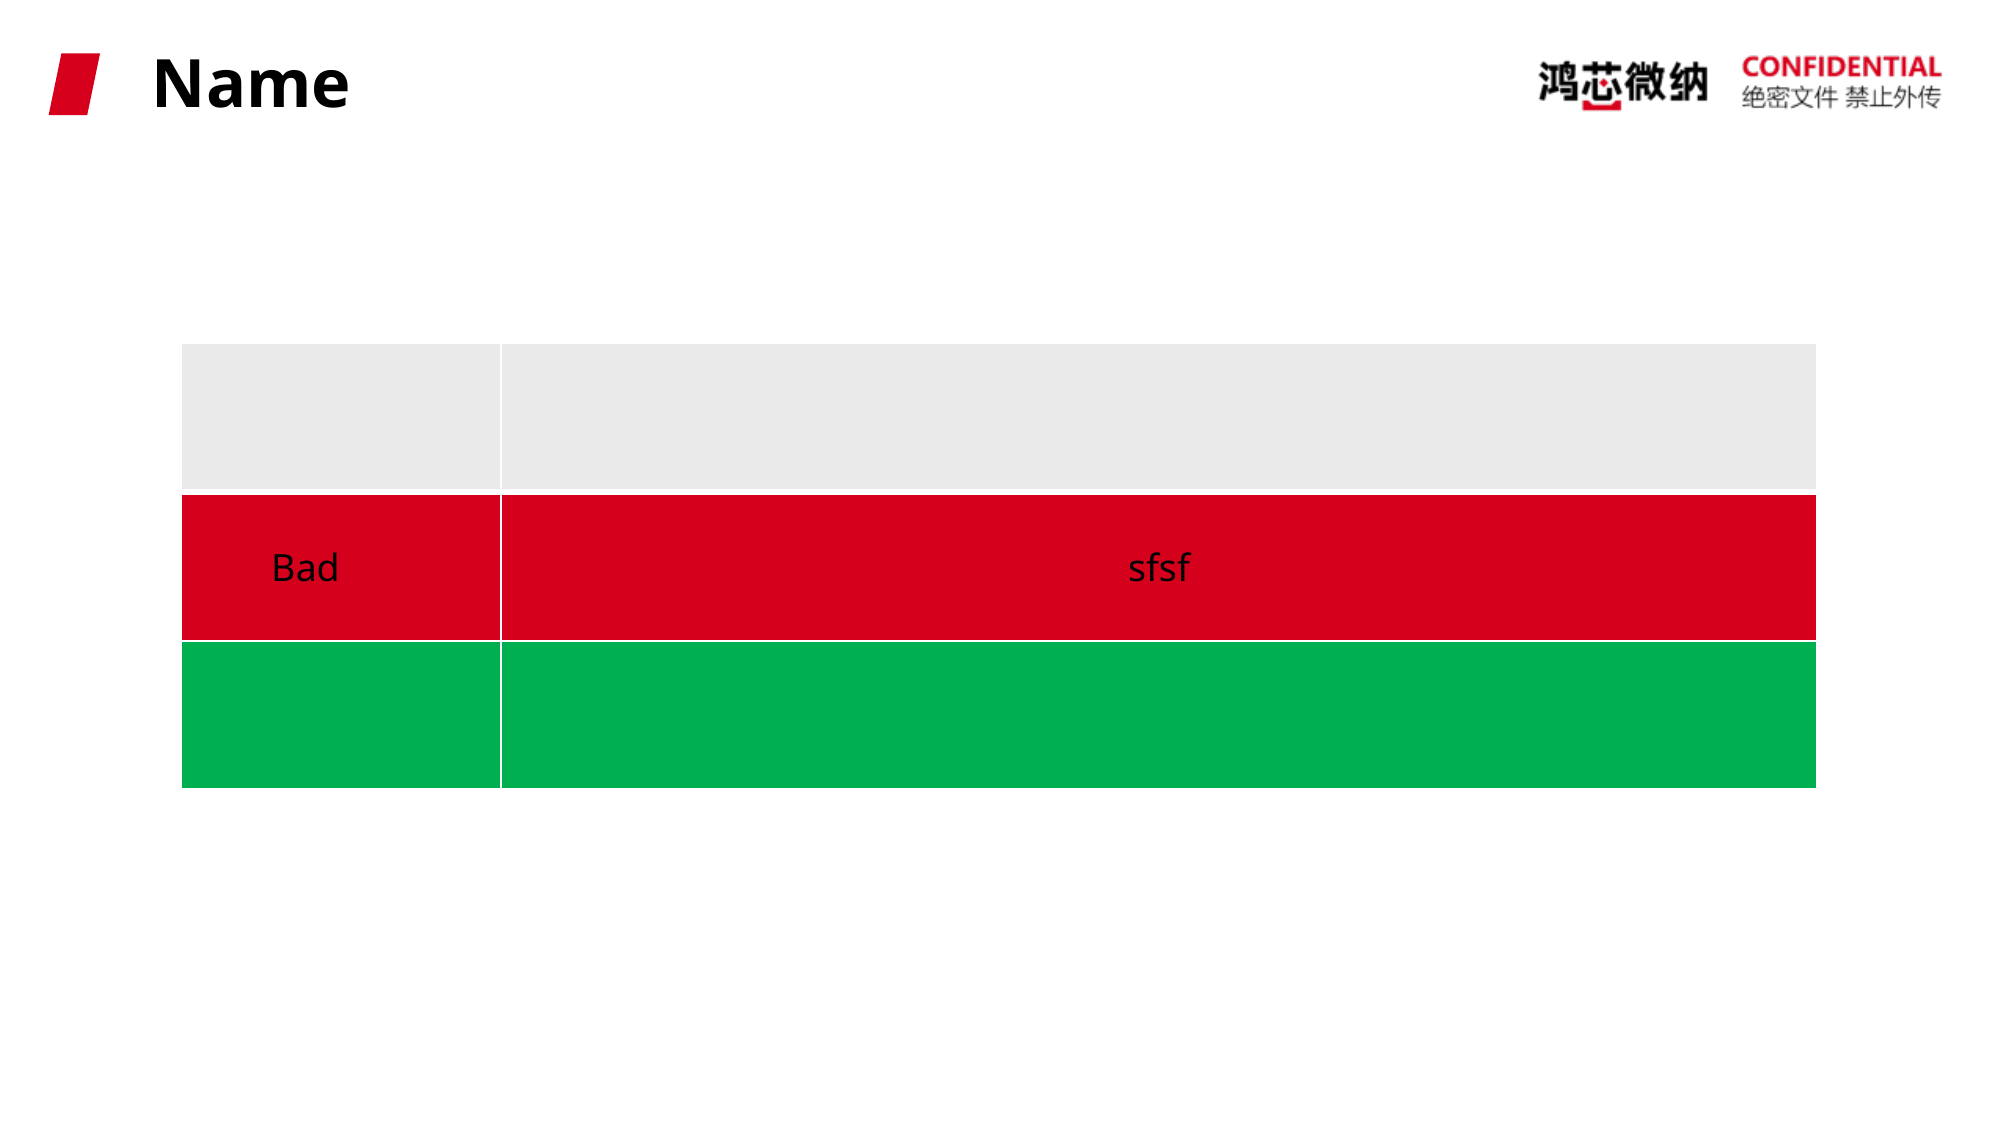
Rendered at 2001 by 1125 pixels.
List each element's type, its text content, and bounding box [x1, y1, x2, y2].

picture [1265, 0, 1981, 288]
table_cell [182, 642, 500, 788]
table_cell [502, 642, 1816, 788]
table_cell sfsf [502, 495, 1816, 640]
table_header [502, 344, 1816, 489]
table_header [182, 344, 500, 489]
title Name [136, 0, 1862, 195]
table_cell Bad [182, 495, 500, 640]
